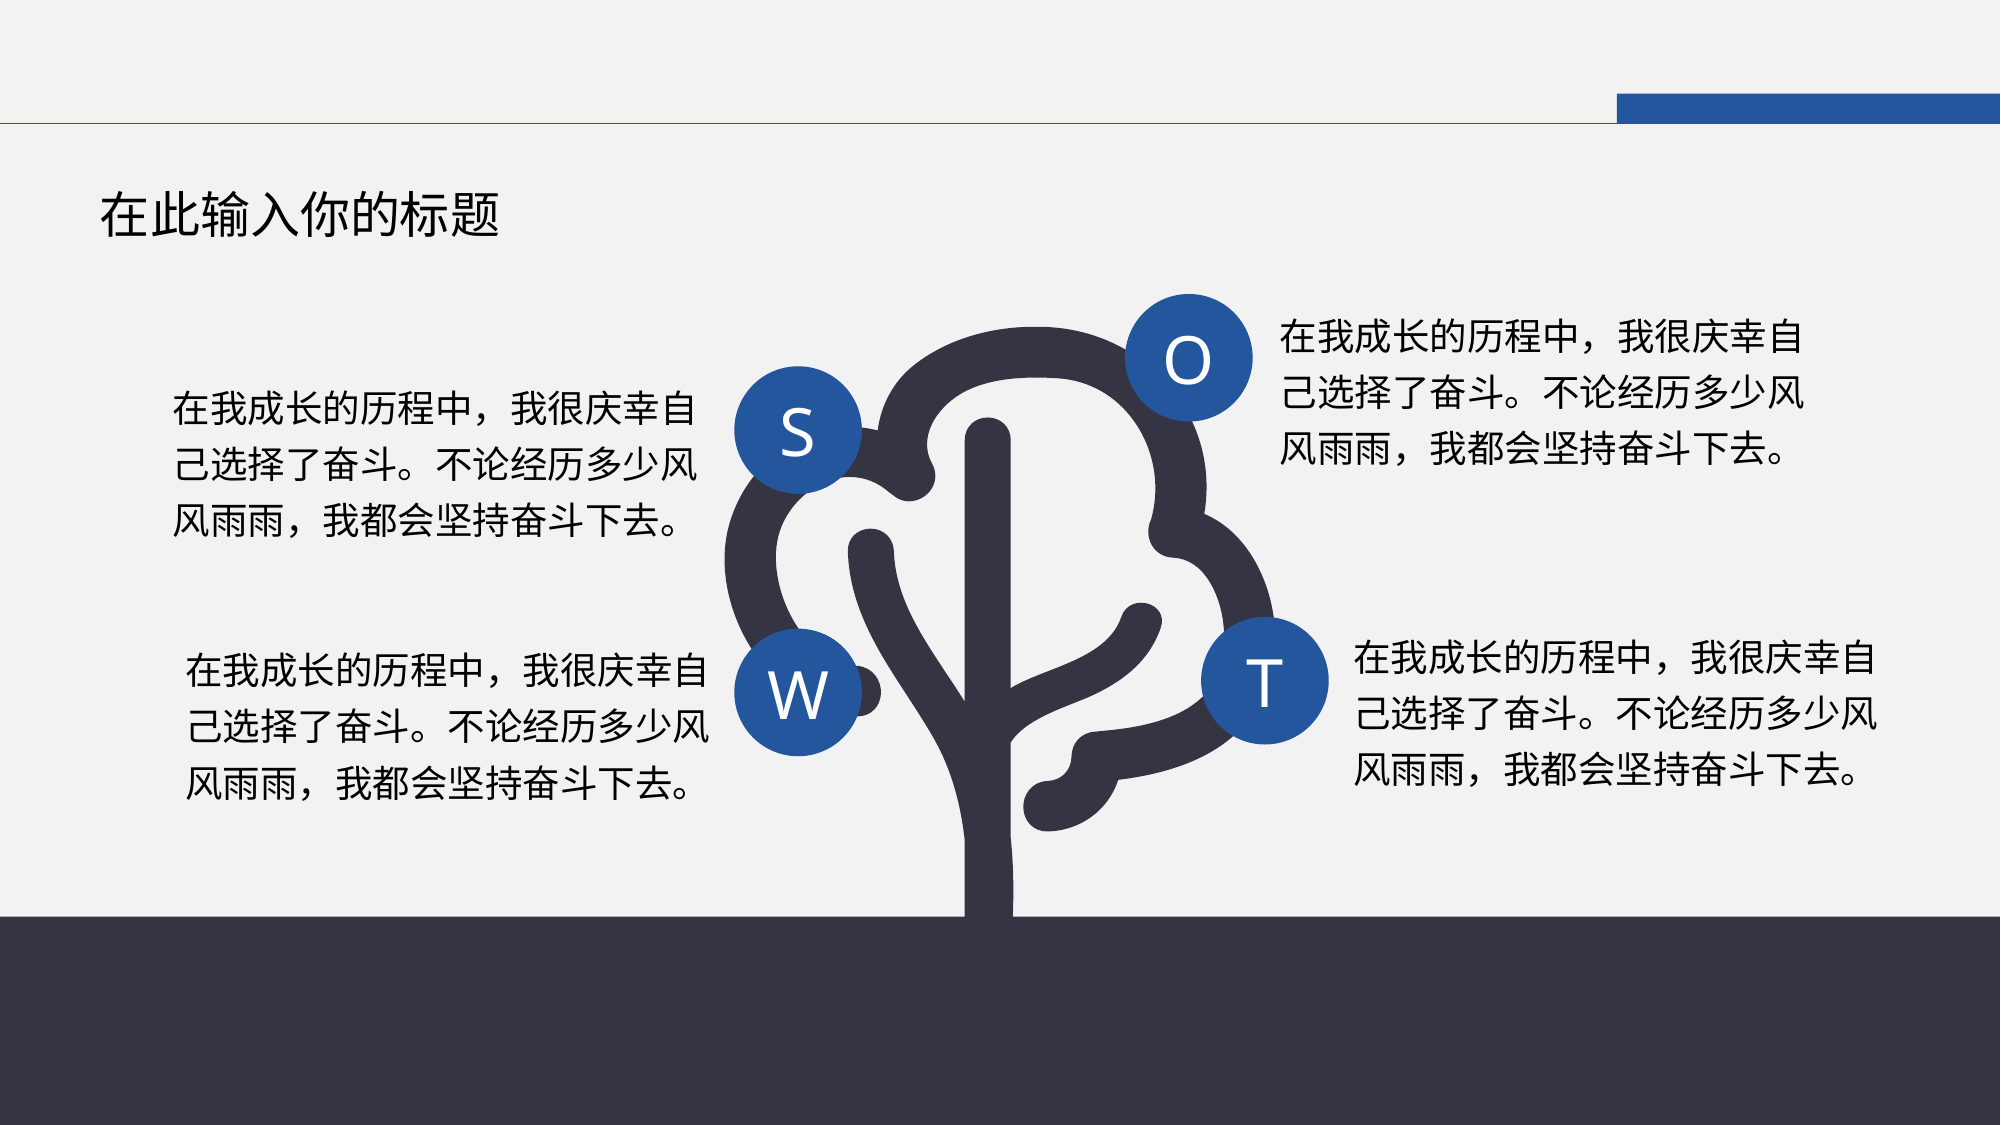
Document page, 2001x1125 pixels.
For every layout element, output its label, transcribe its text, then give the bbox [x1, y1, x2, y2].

text_box W [734, 628, 862, 757]
text_box T [1201, 616, 1329, 745]
text_box [842, 326, 1274, 631]
text_box [847, 417, 1162, 916]
text_box 在我成长的历程中，我很庆幸自己选择了奋斗。不论经历多少风风雨雨，我都会坚持奋斗下去。 [162, 628, 725, 812]
text_box [1023, 696, 1233, 832]
text_box S [734, 366, 862, 494]
text_box 在我成长的历程中，我很庆幸自己选择了奋斗。不论经历多少风风雨雨，我都会坚持奋斗下去。 [1338, 615, 1901, 799]
text_box [724, 477, 806, 648]
text_box 在此输入你的标题 [85, 176, 515, 251]
text_box 在我成长的历程中，我很庆幸自己选择了奋斗。不论经历多少风风雨雨，我都会坚持奋斗下去。 [1264, 293, 1828, 478]
text_box O [1125, 293, 1253, 422]
text_box [0, 916, 2000, 1125]
text_box 在我成长的历程中，我很庆幸自己选择了奋斗。不论经历多少风风雨雨，我都会坚持奋斗下去。 [149, 366, 713, 550]
